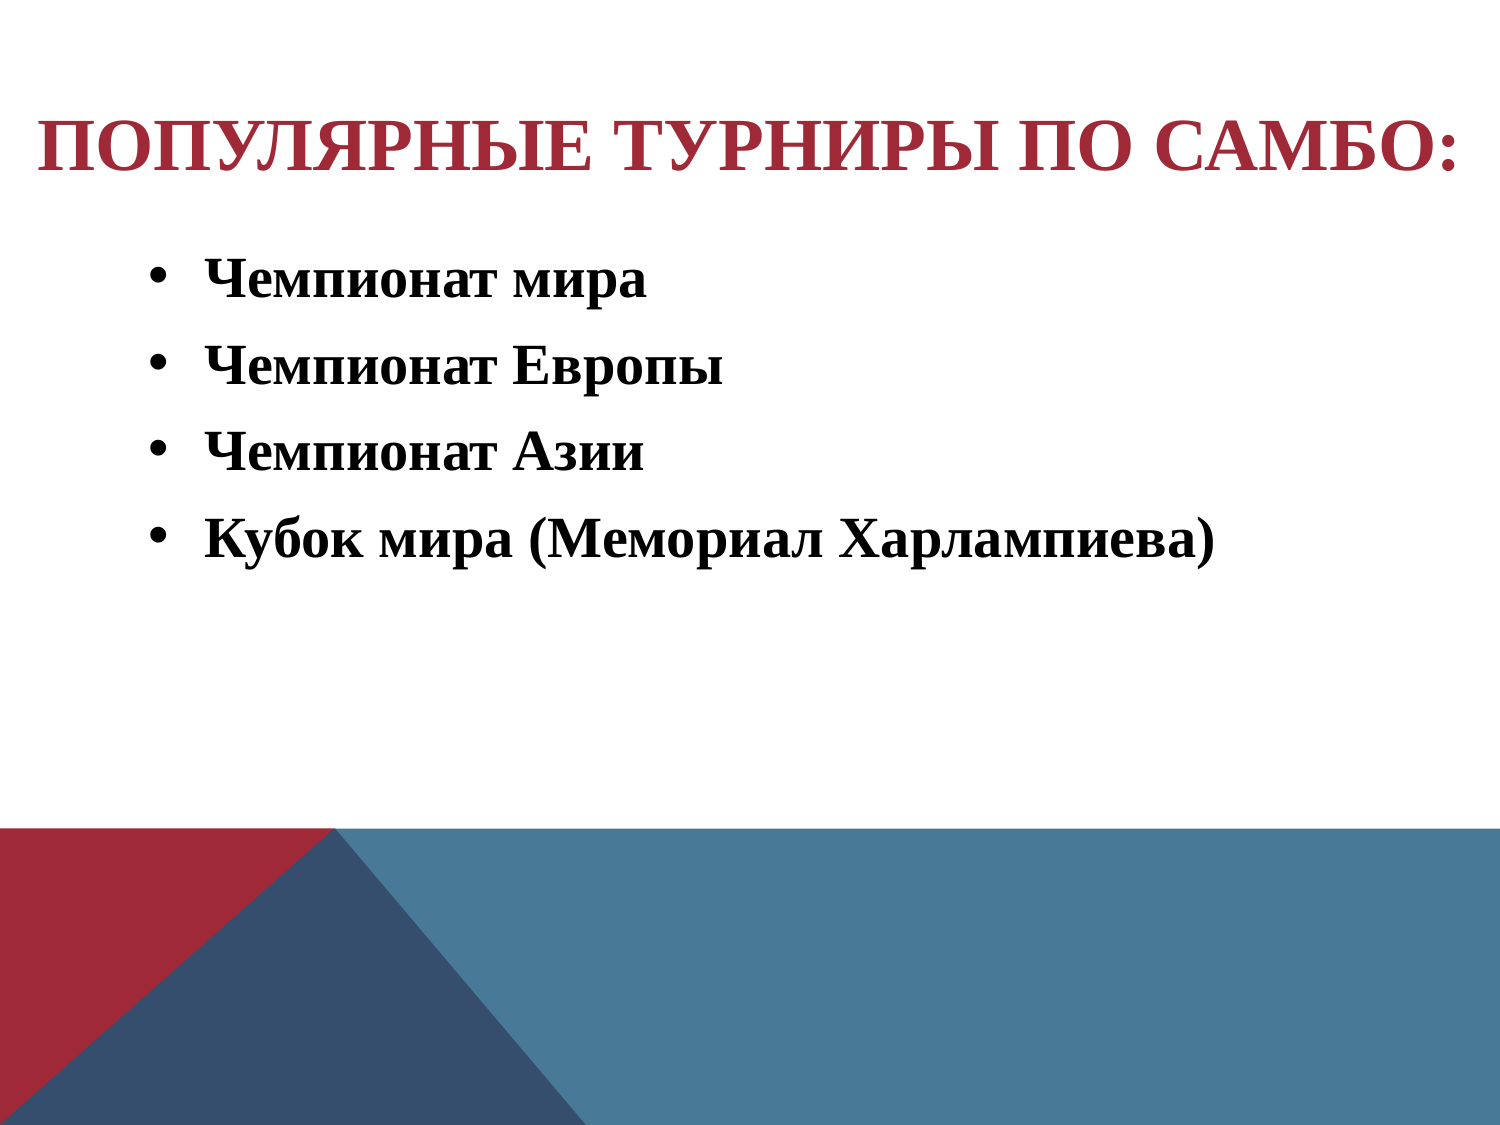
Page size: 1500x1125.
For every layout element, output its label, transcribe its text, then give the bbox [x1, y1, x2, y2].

title Популярные турниры по самбо: [0, 60, 1500, 220]
list Чемпионат мира Чемпионат Европы Чемпионат Азии Кубок мира (Мемориал Харлампиева) [133, 231, 1367, 768]
